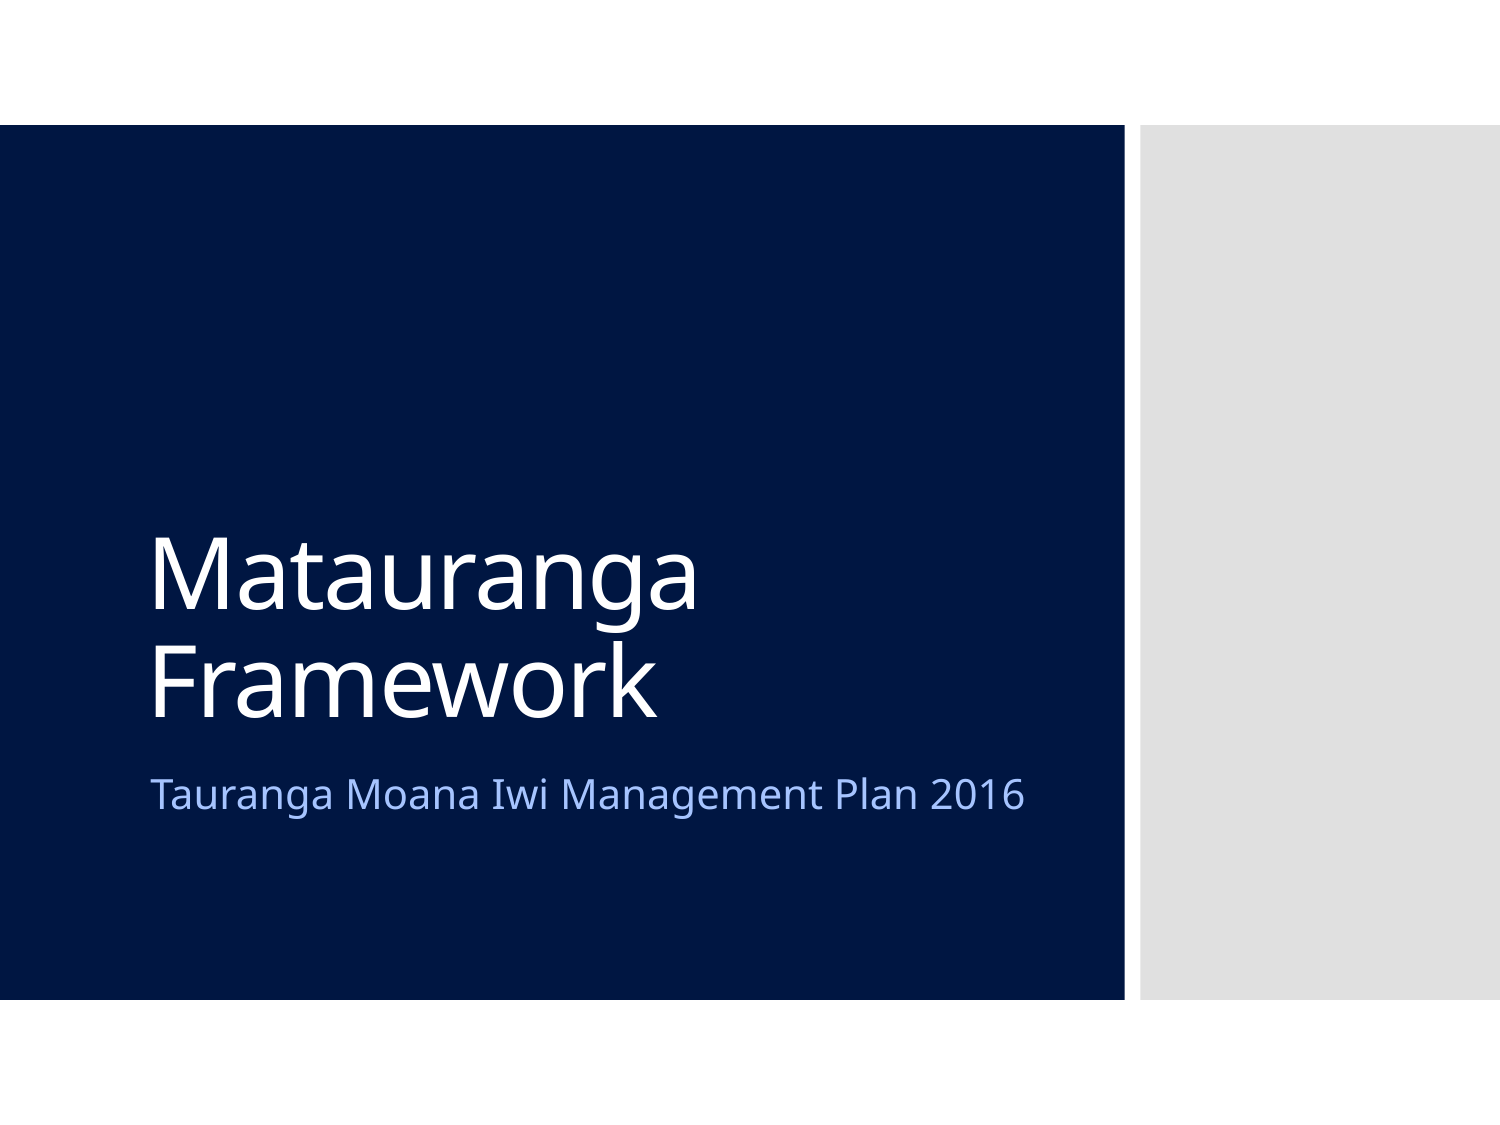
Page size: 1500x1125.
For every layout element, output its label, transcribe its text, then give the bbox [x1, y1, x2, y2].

subtitle Tauranga Moana Iwi Management Plan 2016 [135, 766, 1105, 917]
title Matauranga Framework [131, 213, 1032, 747]
